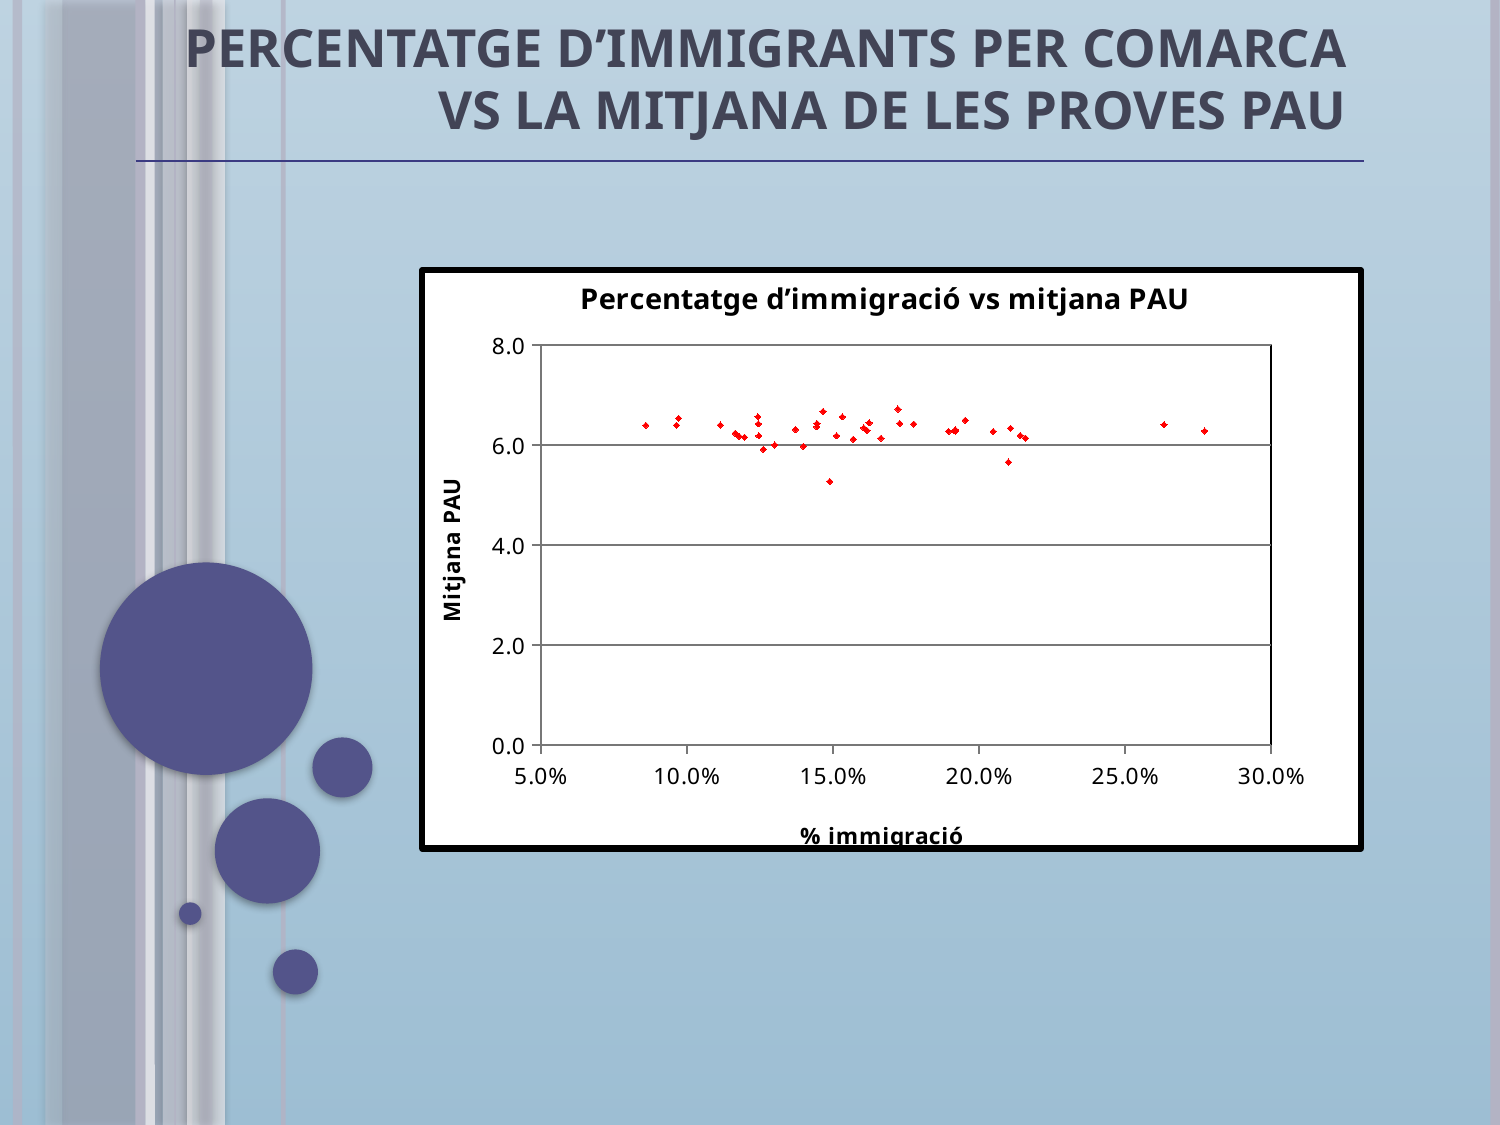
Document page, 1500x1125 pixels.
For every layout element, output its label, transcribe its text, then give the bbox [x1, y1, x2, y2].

title Percentatge d’immigrants per comarca vs la mitjana de les proves PAU [137, 7, 1363, 158]
chart [418, 266, 1365, 859]
list Coeficient de Pearson: 0,2518 [139, 262, 1365, 1062]
